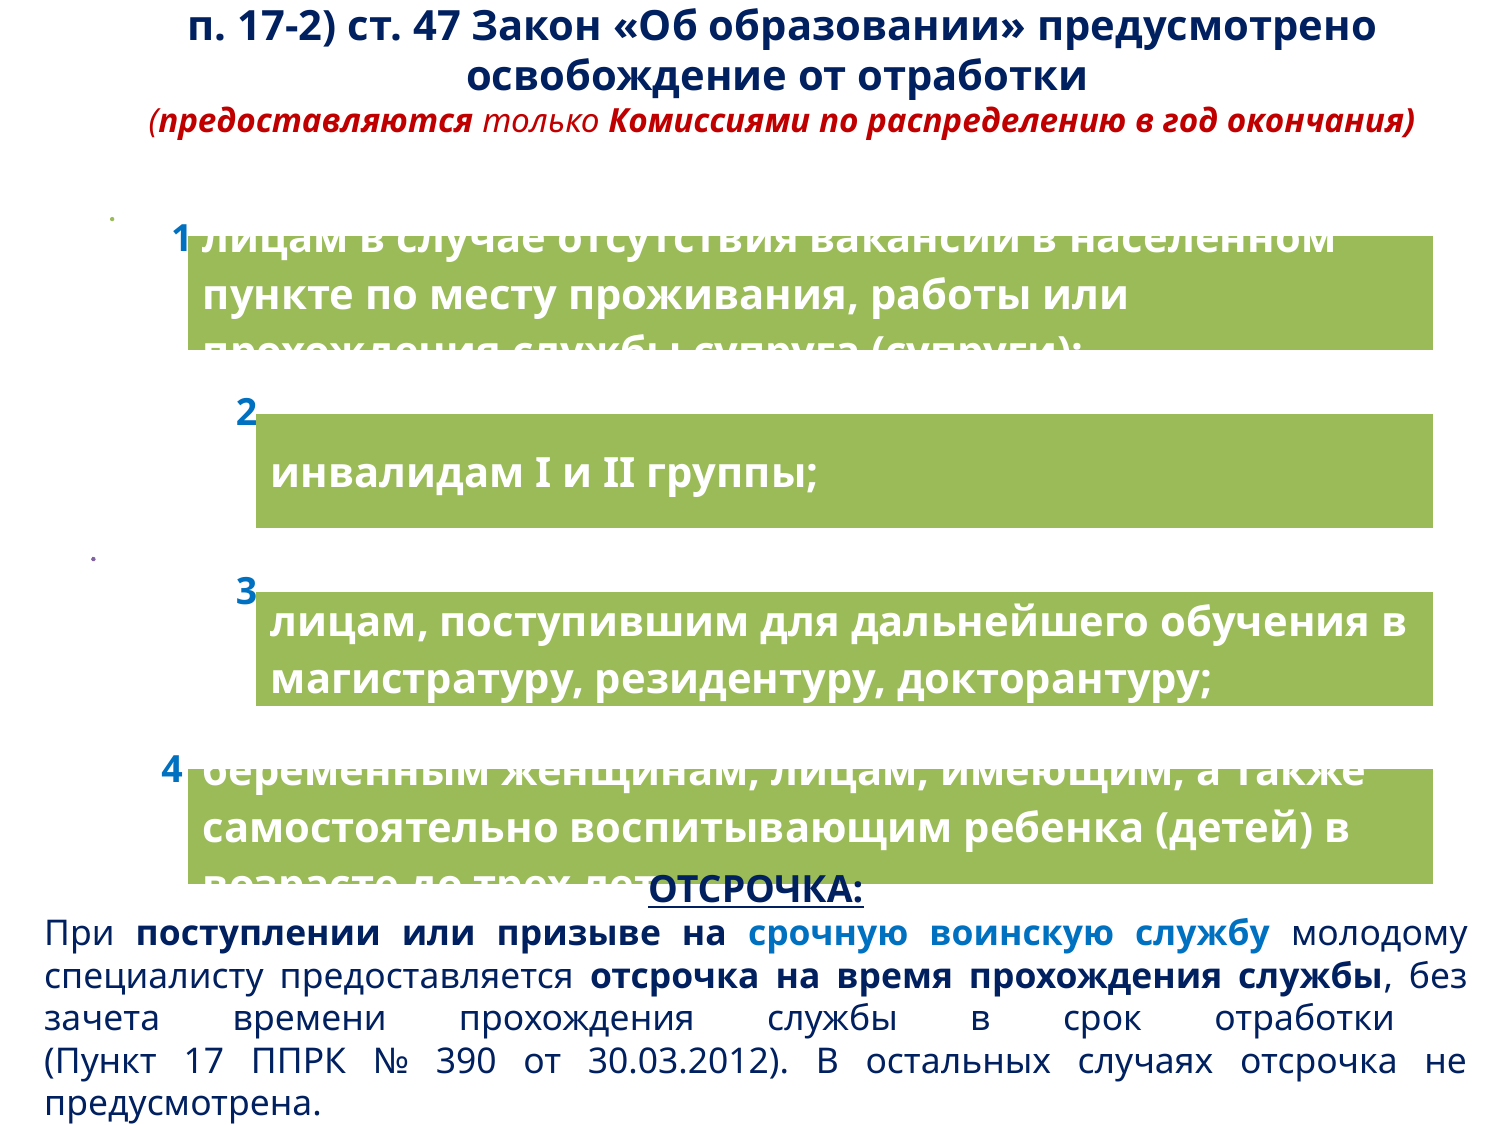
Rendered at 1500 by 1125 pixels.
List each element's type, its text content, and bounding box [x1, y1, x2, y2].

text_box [88, 122, 1436, 894]
text_box ОТСРОЧКА: При поступлении или призыве на срочную воинскую службу молодому специалисту предоставляется отсрочка на время прохождения службы, без зачета времени прохождения службы в срок отработки (Пункт 17 ППРК № 390 от 30.03.2012). В остальных случаях отсрочка не предусмотрена. [29, 857, 1483, 1125]
title п. 17-2) ст. 47 Закон «Об образовании» предусмотрено освобождение от отработки (предоставляются только Комиссиями по распределению в год окончания) [64, 0, 1500, 171]
